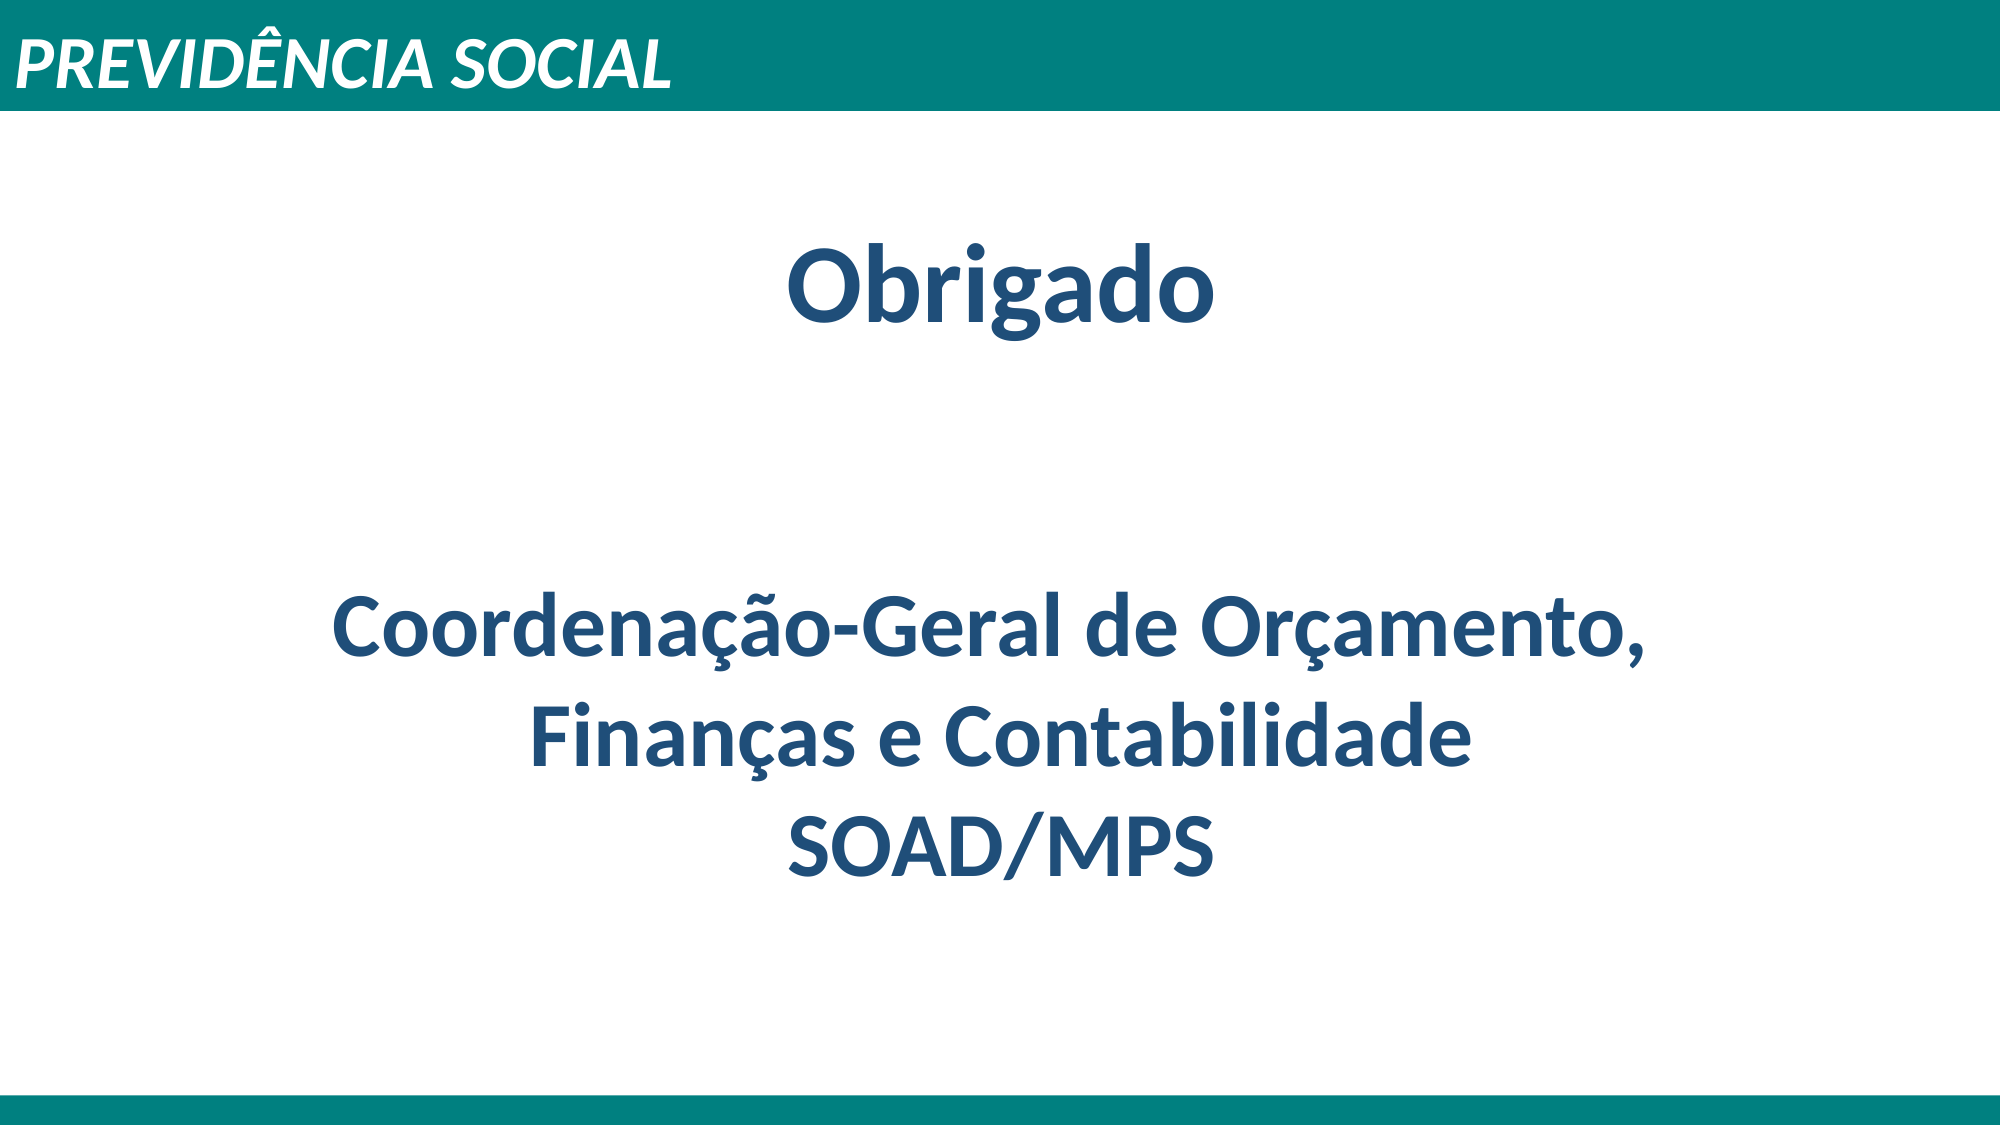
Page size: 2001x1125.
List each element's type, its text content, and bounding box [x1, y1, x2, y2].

text_box [0, 1095, 2000, 1125]
text_box Obrigado Coordenação-Geral de Orçamento, Finanças e Contabilidade SOAD/MPS [16, 112, 1987, 1095]
text_box PREVIDÊNCIA SOCIAL [0, 0, 2000, 111]
